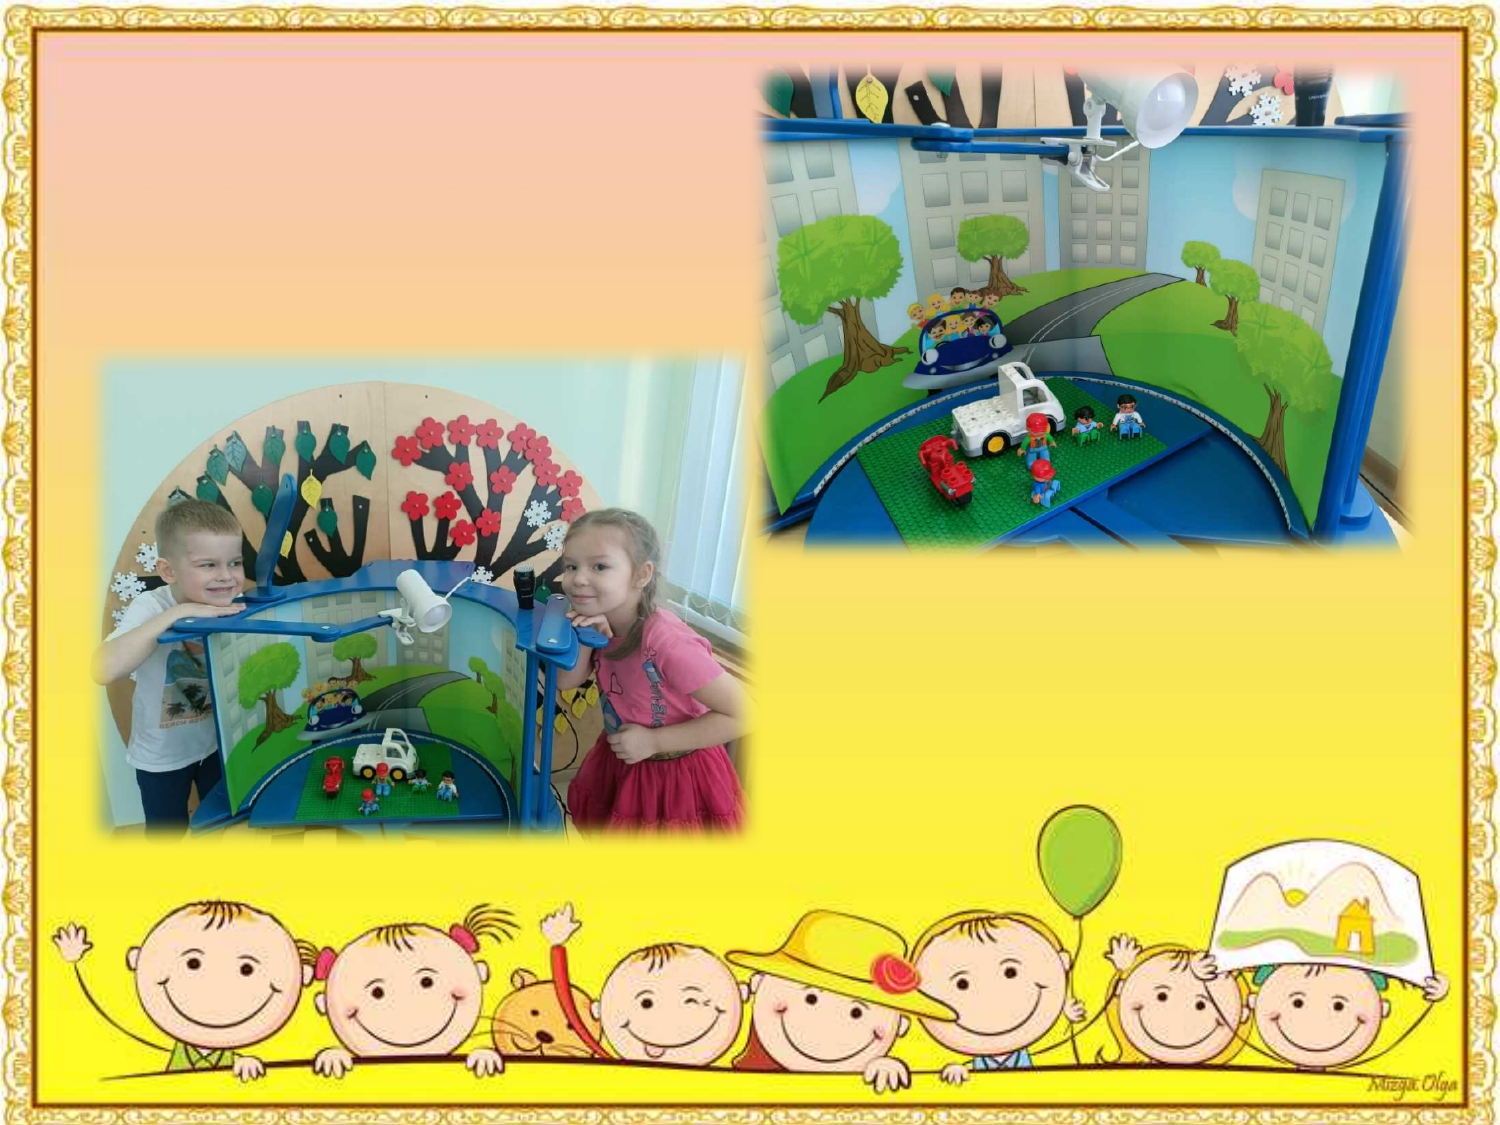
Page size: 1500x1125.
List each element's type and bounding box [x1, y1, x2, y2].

list [748, 58, 1421, 563]
picture [0, 0, 1500, 1125]
